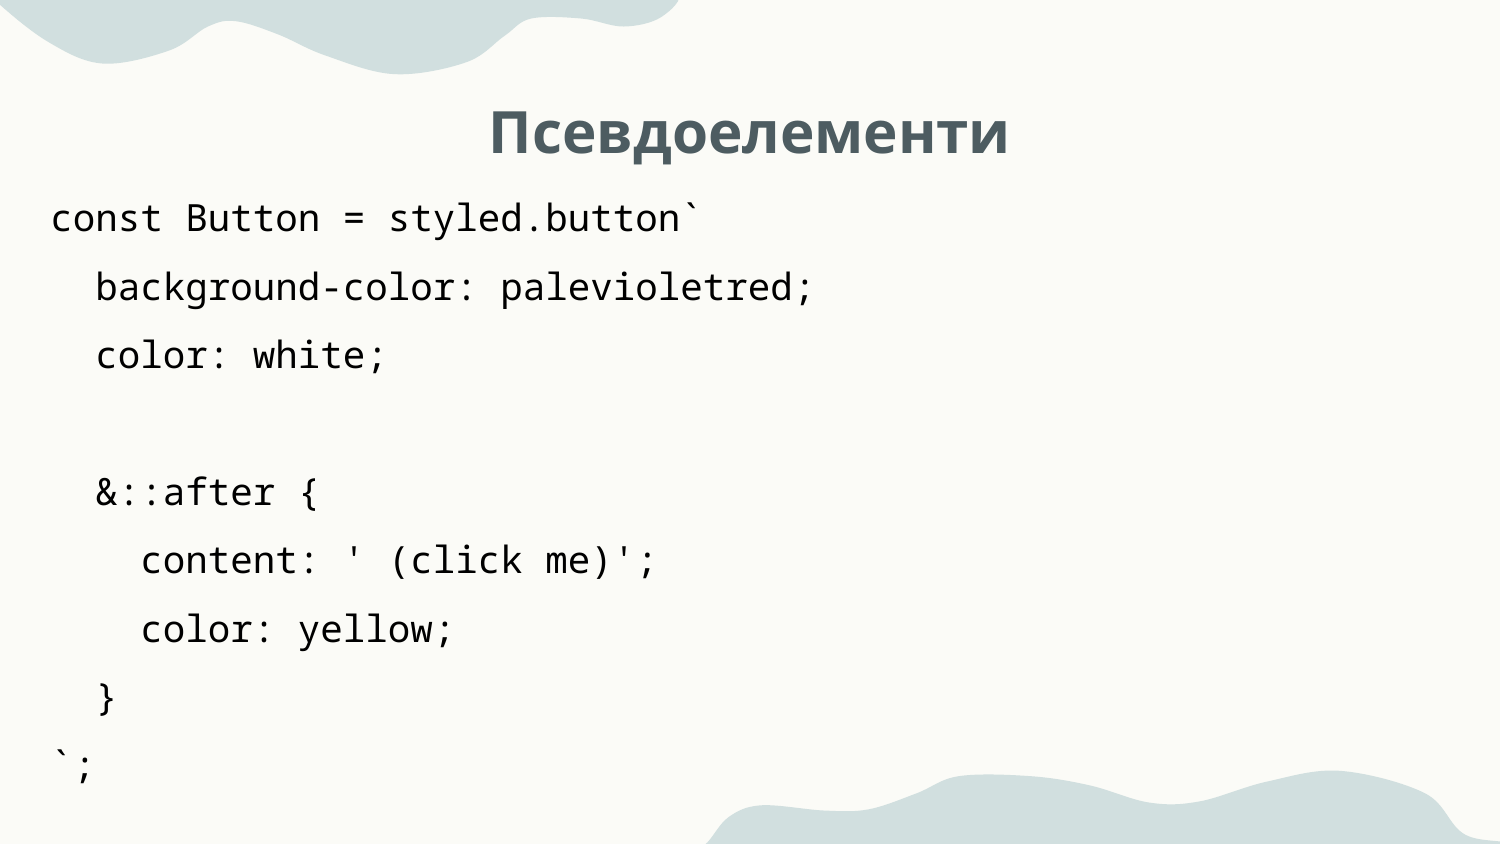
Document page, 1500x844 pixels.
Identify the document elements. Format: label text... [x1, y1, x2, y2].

title Псевдоелементи [122, 88, 1378, 181]
text_box const Button = styled.button` background-color: palevioletred; color: white; &::after { content: ' (click me)'; color: yellow; } `; [35, 180, 831, 794]
